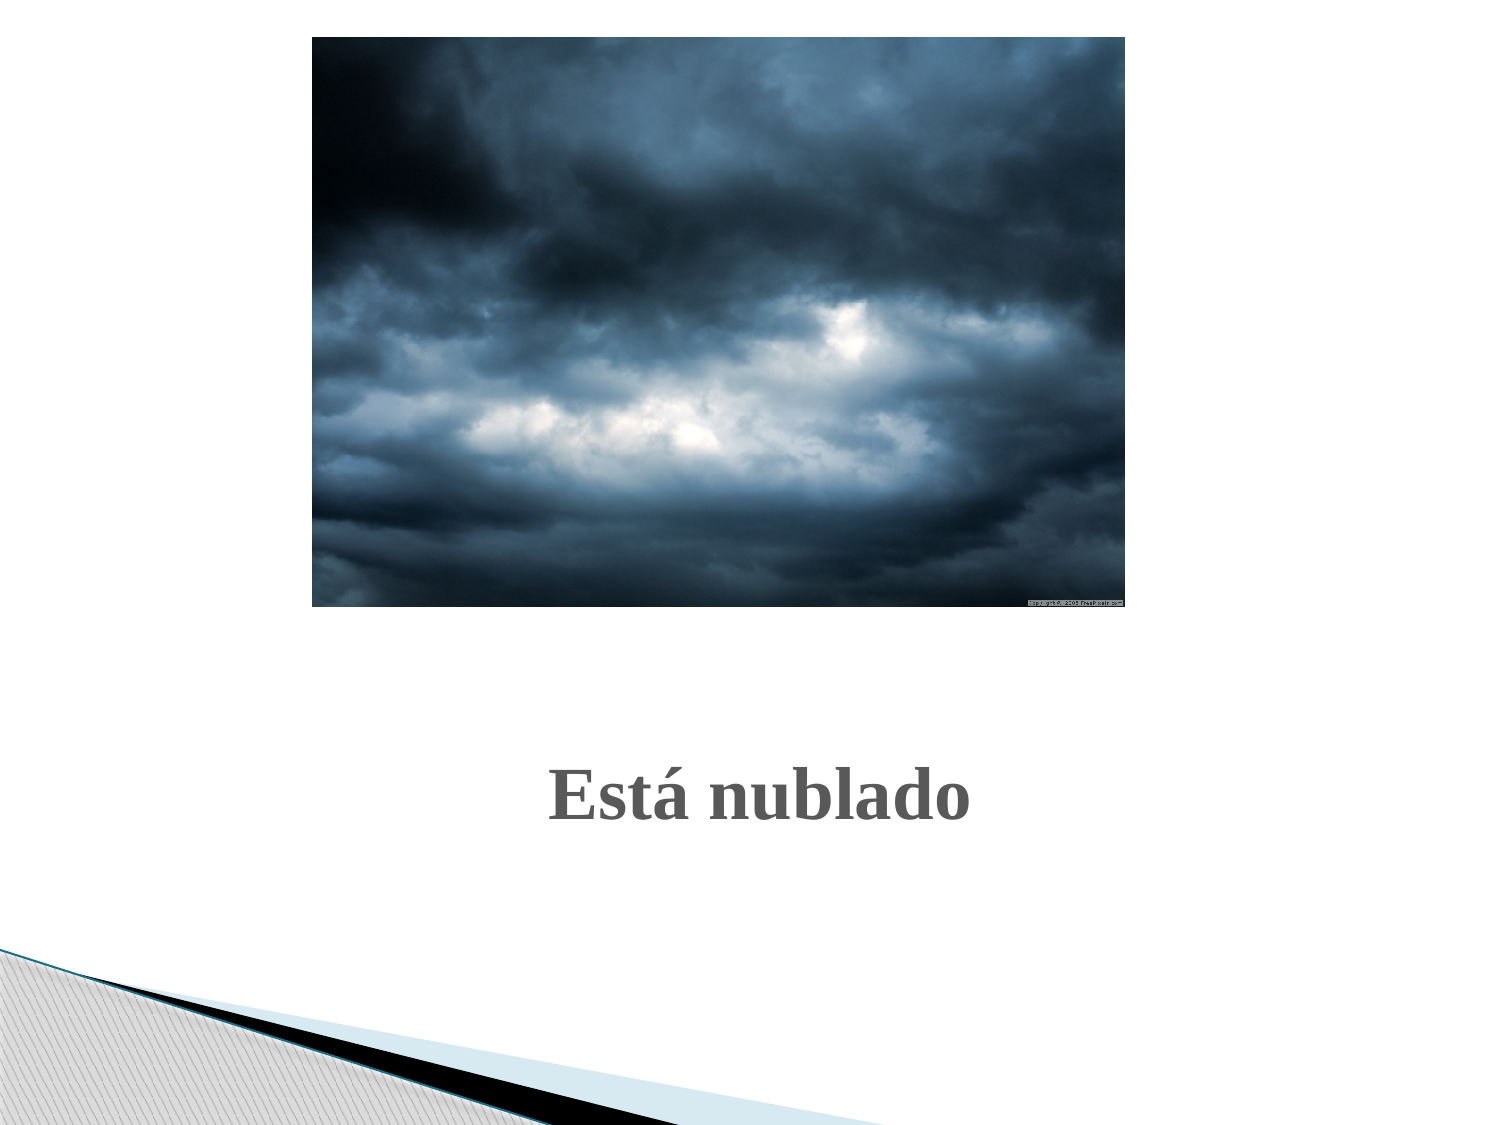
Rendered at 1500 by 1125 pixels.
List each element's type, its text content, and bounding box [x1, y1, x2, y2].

text_box Está nublado [387, 737, 1133, 843]
picture [312, 37, 1126, 607]
